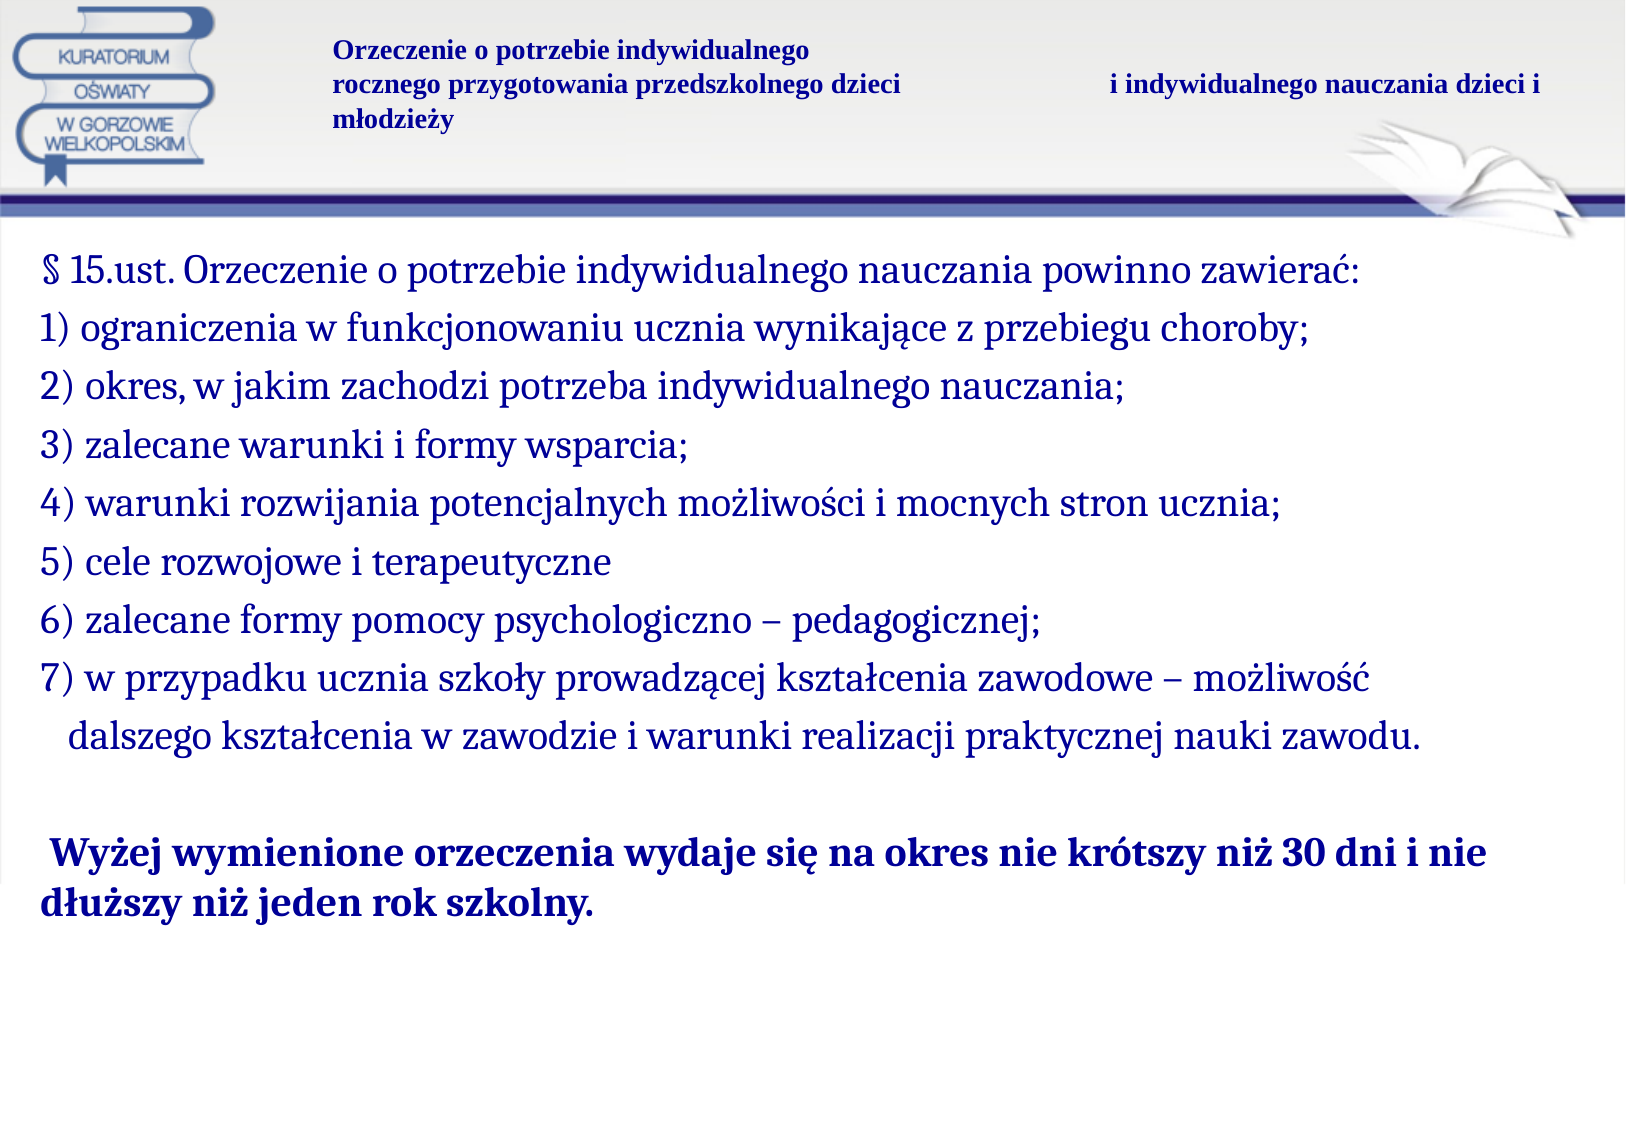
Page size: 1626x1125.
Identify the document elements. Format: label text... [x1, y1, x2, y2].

title Orzeczenie o potrzebie indywidualnego rocznego przygotowania przedszkolnego dzieci i indywidualnego nauczania dzieci i młodzieży [317, 23, 1600, 176]
picture [0, 0, 1626, 1125]
list § 15.ust. Orzeczenie o potrzebie indywidualnego nauczania powinno zawierać: 1) ograniczenia w funkcjonowaniu ucznia wynikające z przebiegu choroby; 2) okres, w jakim zachodzi potrzeba indywidualnego nauczania; 3) zalecane warunki i formy wsparcia; 4) warunki rozwijania potencjalnych możliwości i mocnych stron ucznia; 5) cele rozwojowe i terapeutyczne 6) zalecane formy pomocy psychologiczno – pedagogicznej; 7) w przypadku ucznia szkoły prowadzącej kształcenia zawodowe – możliwość dalszego kształcenia w zawodzie i warunki realizacji praktycznej nauki zawodu. Wyżej wymienione orzeczenia wydaje się na okres nie krótszy niż 30 dni i nie dłuższy niż jeden rok szkolny. [25, 234, 1600, 938]
